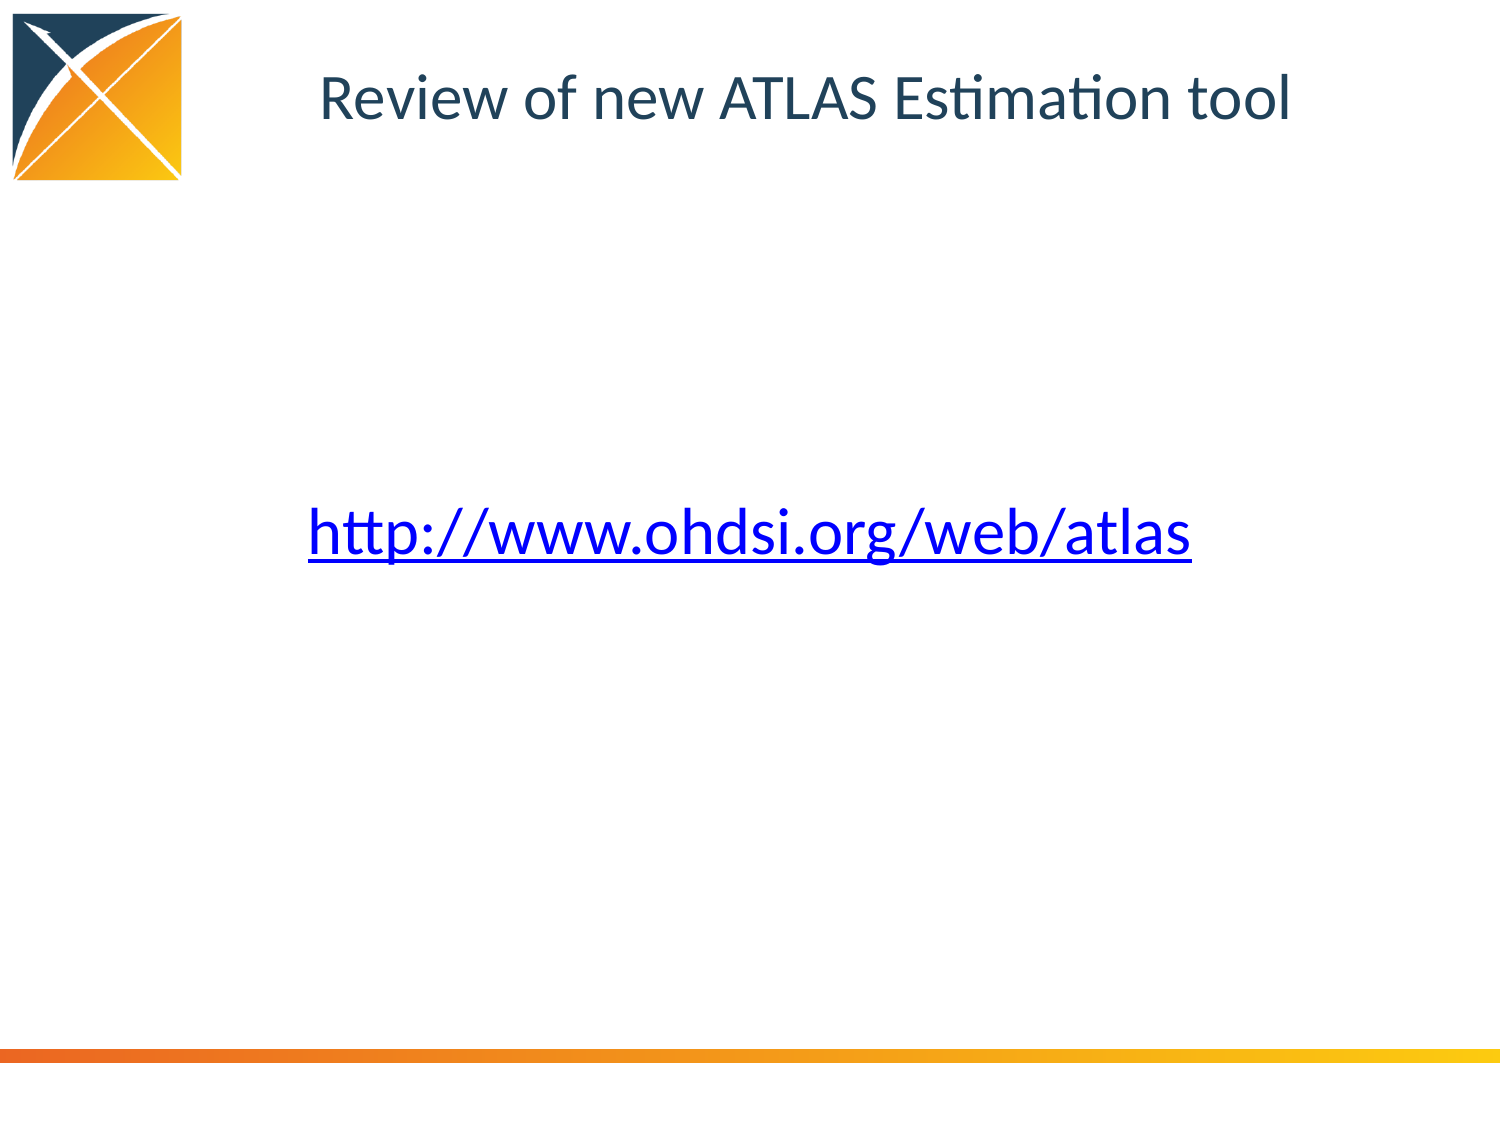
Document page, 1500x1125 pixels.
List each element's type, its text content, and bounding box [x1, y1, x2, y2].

list http://www.ohdsi.org/web/atlas [75, 200, 1425, 1005]
title Review of new ATLAS Estimation tool [187, 24, 1425, 163]
picture [0, 0, 206, 200]
